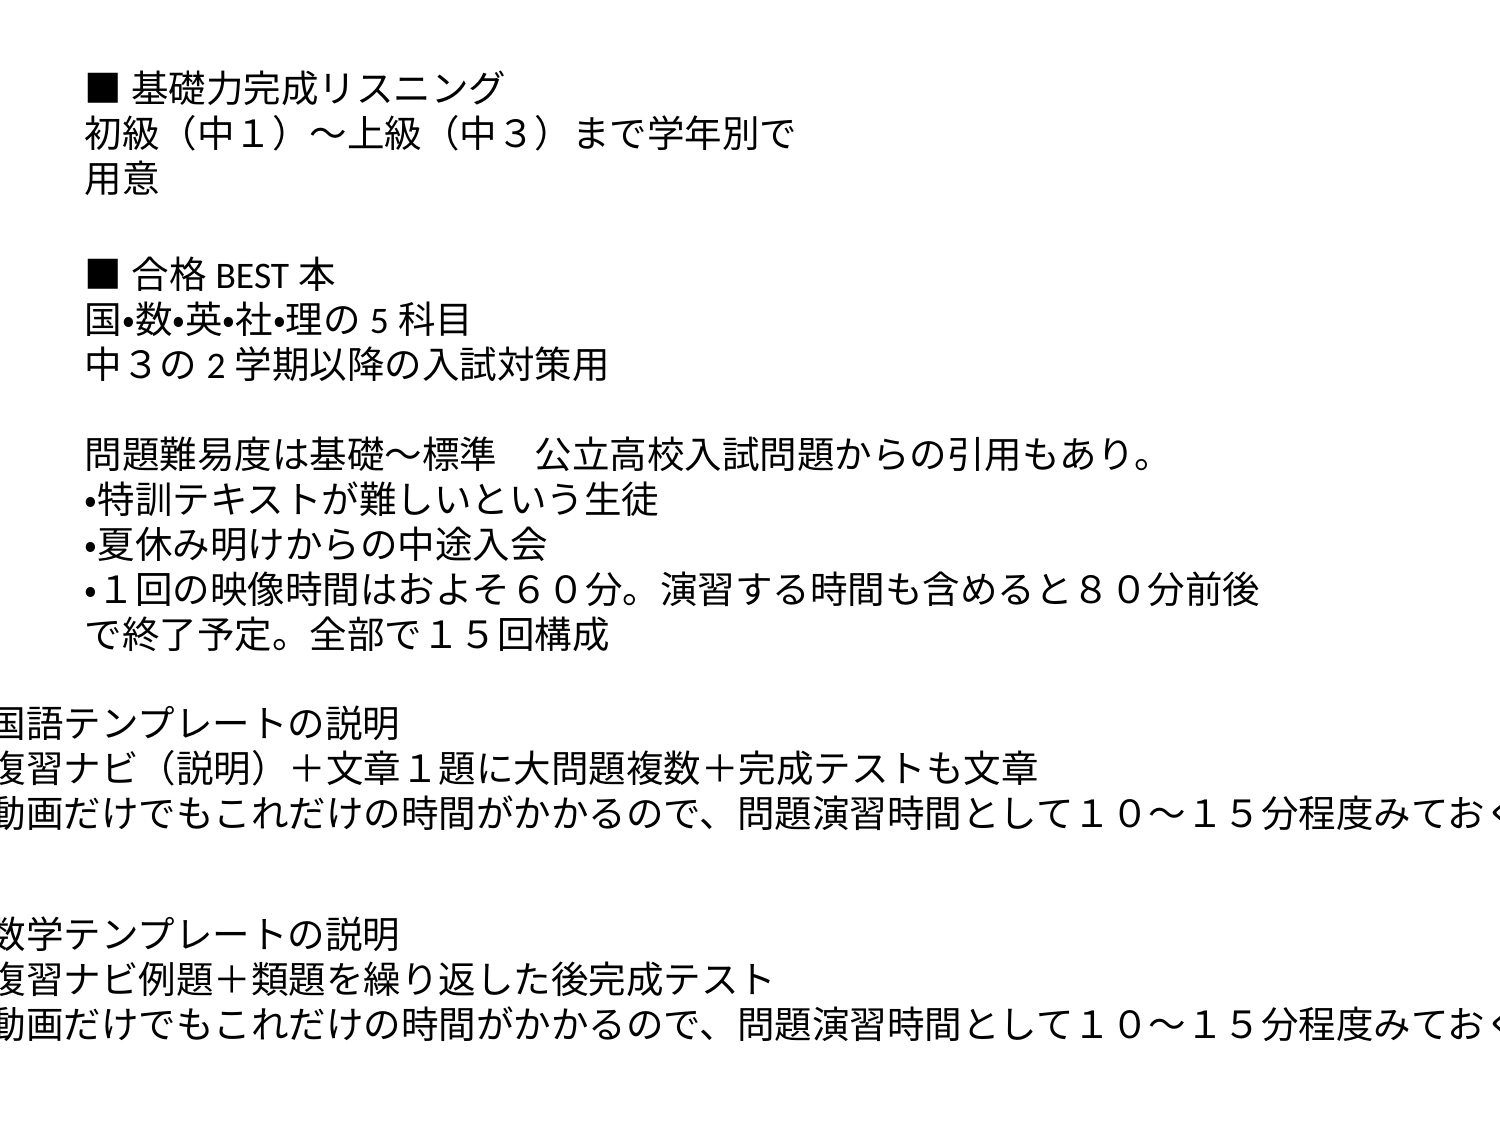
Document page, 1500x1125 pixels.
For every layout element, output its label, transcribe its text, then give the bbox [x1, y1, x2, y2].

text_box 数学テンプレートの説明 復習ナビ例題＋類題を繰り返した後完成テスト 動画だけでもこれだけの時間がかかるので、問題演習時間として１０～１５分程度みておく [0, 903, 1500, 1053]
text_box ■基礎力完成リスニング 初級（中１）～上級（中３）まで学年別で用意 [70, 57, 821, 208]
text_box 国語テンプレートの説明 復習ナビ（説明）＋文章１題に大問題複数＋完成テストも文章 動画だけでもこれだけの時間がかかるので、問題演習時間として１０～１５分程度みておく [0, 692, 1500, 842]
text_box ■合格BEST本 国・数・英・社・理の5科目 中３の2学期以降の入試対策用 問題難易度は基礎～標準 公立高校入試問題からの引用もあり。 ・特訓テキストが難しいという生徒 ・夏休み明けからの中途入会 ・１回の映像時間はおよそ６０分。演習する時間も含めると８０分前後で終了予定。全部で１５回構成 [70, 243, 1313, 664]
